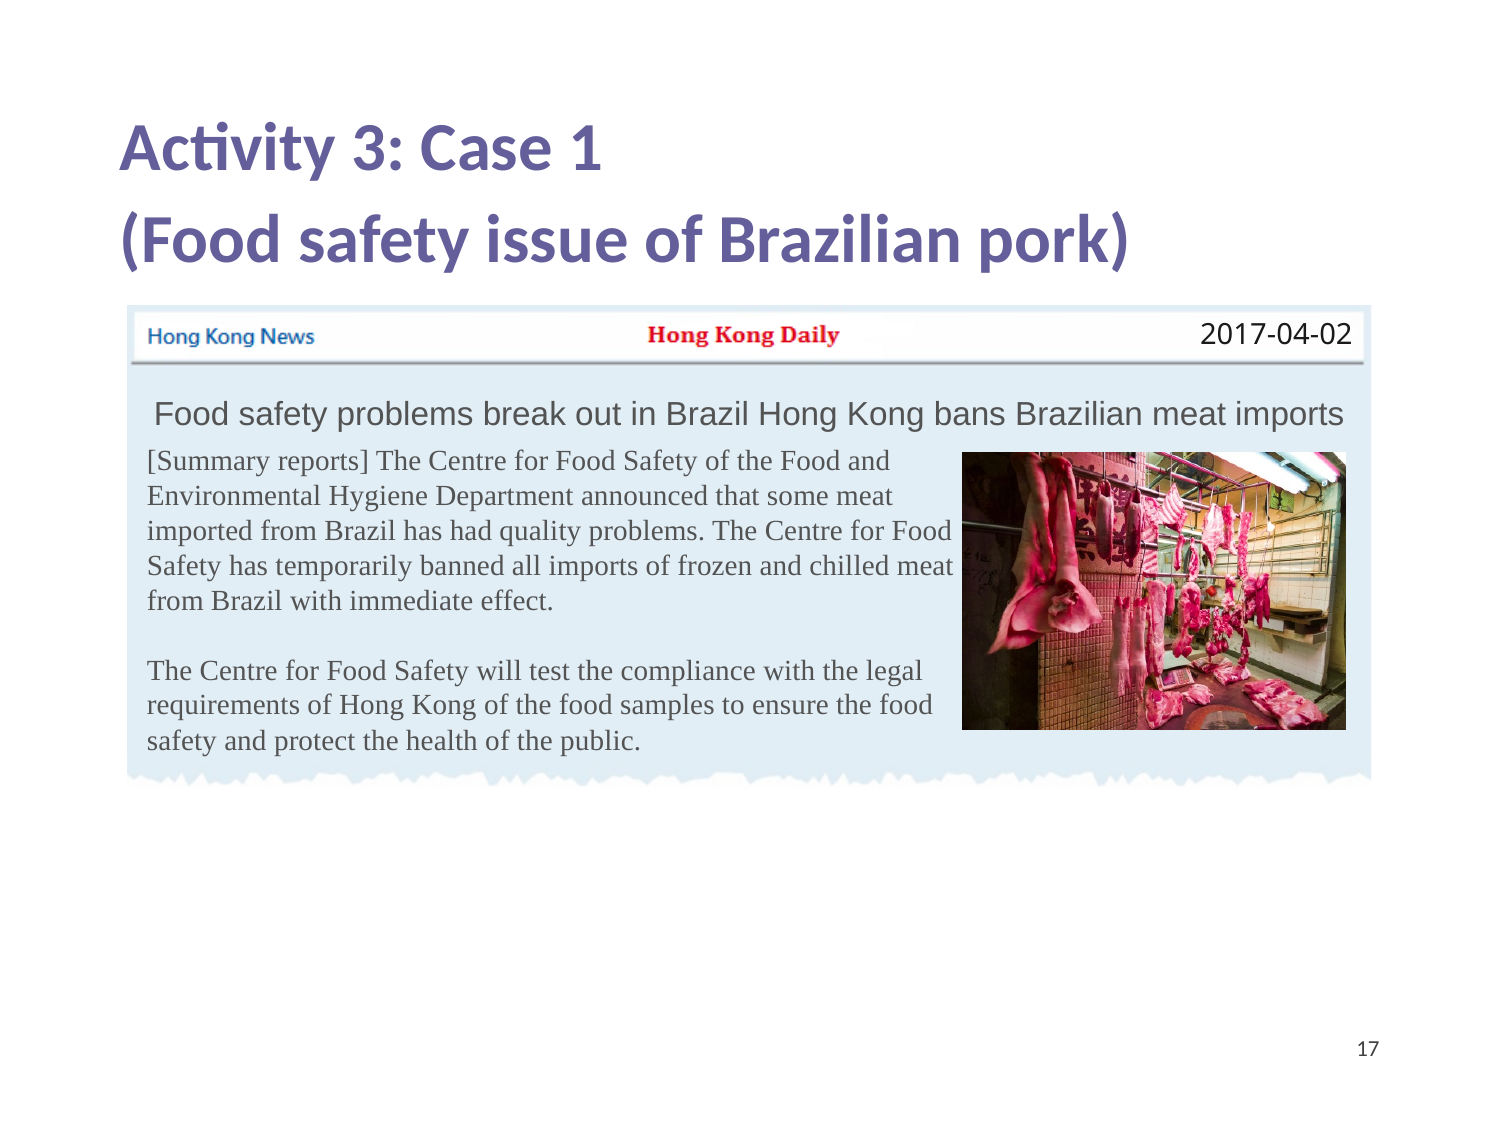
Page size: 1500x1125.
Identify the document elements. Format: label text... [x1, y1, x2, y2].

slide_number 17 [1353, 1035, 1381, 1062]
list Activity 3: Case 1 (Food safety issue of Brazilian pork) [119, 113, 1381, 288]
picture [127, 305, 1373, 820]
